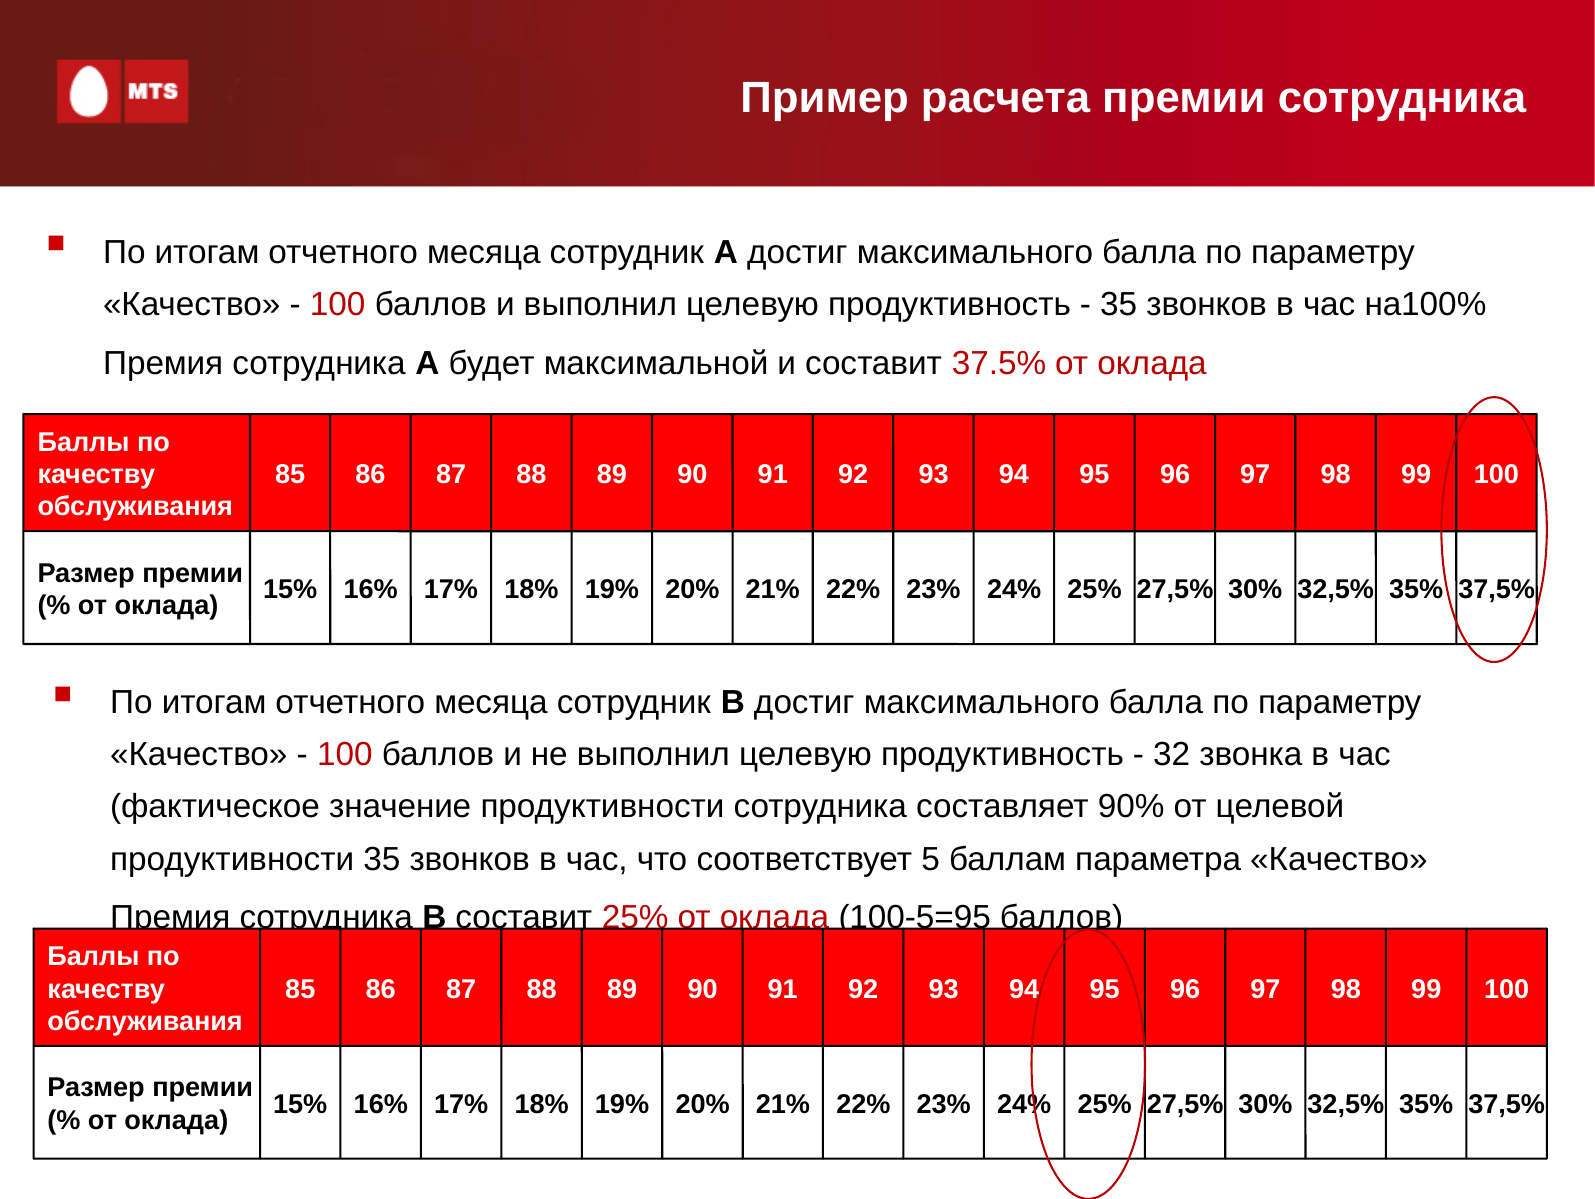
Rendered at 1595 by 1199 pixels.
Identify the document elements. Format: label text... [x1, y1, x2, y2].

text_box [23, 413, 1537, 645]
text_box [1475, 653, 1514, 663]
text_box Пример расчета премии сотрудника [243, 67, 1527, 129]
text_box [1051, 1166, 1126, 1199]
text_box По итогам отчетного месяца сотрудник В достиг максимального балла по параметру «Качество» - 100 баллов и не выполнил целевую продуктивность - 32 звонка в час (фактическое значение продуктивности сотрудника составляет 90% от целевой продуктивности 35 звонков в час, что соответствует 5 баллам параметра «Качество» Премия сотрудника В составит 25% от оклада (100-5=95 баллов) [7, 668, 1527, 936]
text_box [33, 928, 1548, 1159]
text_box По итогам отчетного месяца сотрудник А достиг максимального балла по параметру «Качество» - 100 баллов и выполнил целевую продуктивность - 35 звонков в час на100% Премия сотрудника А будет максимальной и составит 37.5% от оклада [0, 217, 1520, 381]
picture [0, 0, 1595, 1199]
text_box [1542, 474, 1547, 585]
text_box [1469, 397, 1519, 412]
